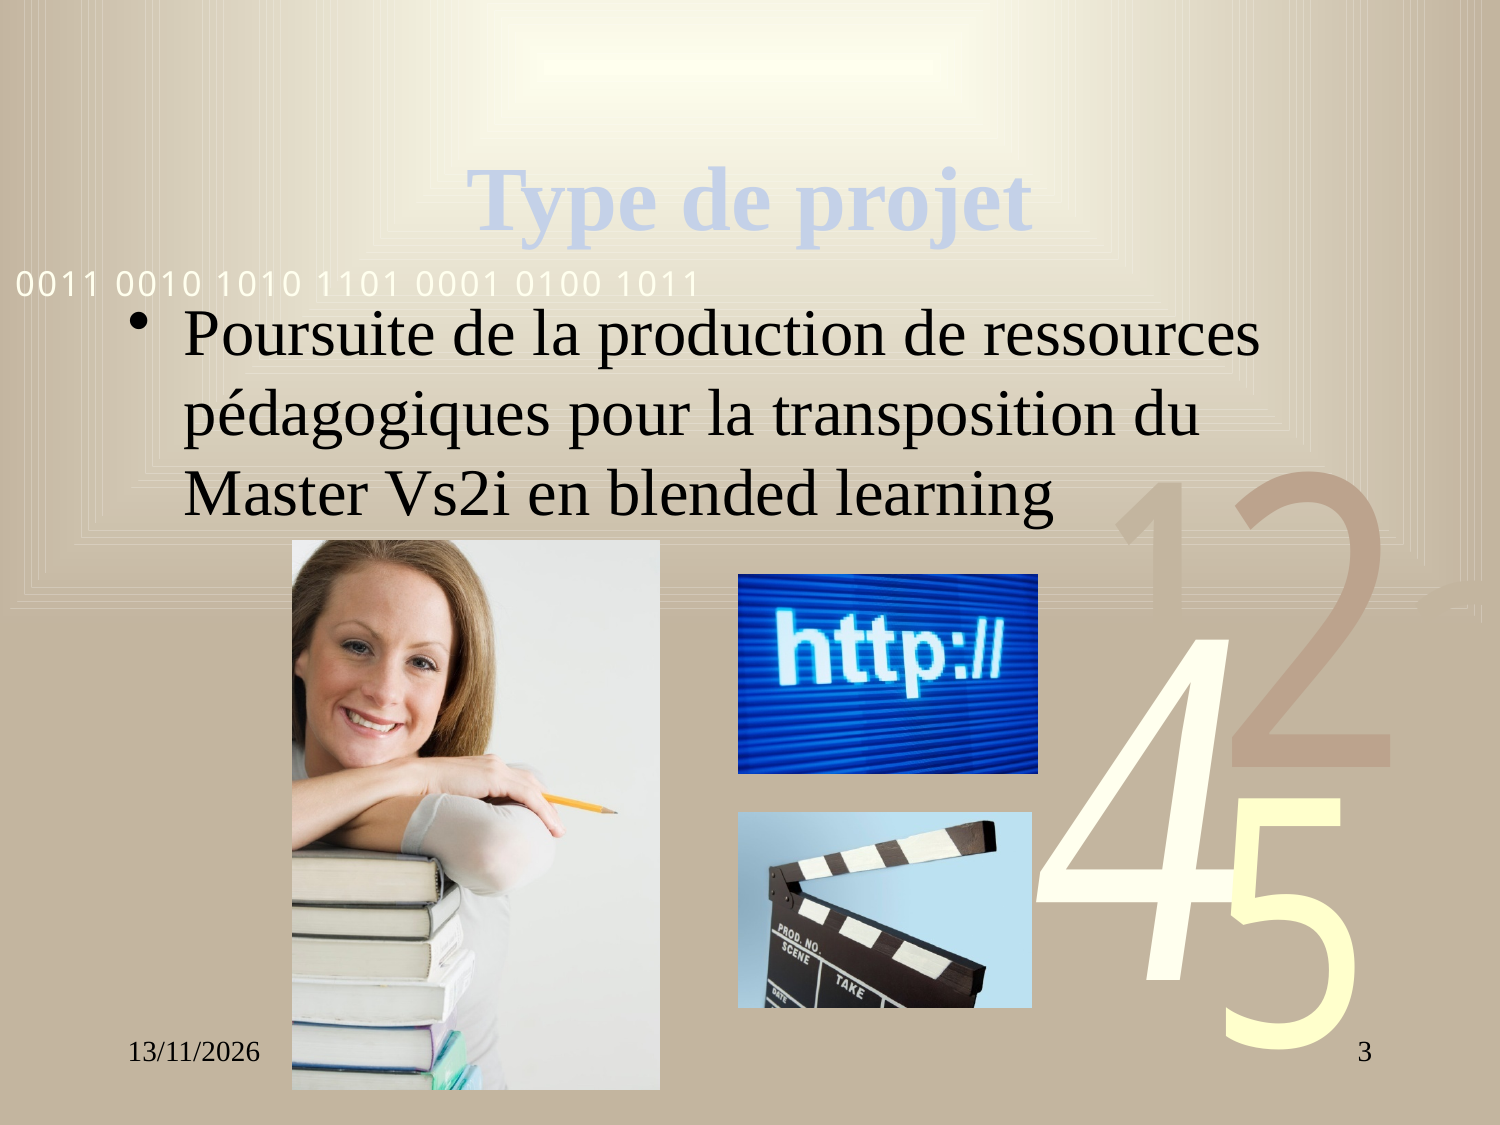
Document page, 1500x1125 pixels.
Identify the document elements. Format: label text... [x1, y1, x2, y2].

picture [737, 573, 1038, 774]
slide_number 3 [1074, 1024, 1388, 1101]
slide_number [111, 1024, 426, 1101]
picture [292, 540, 660, 1091]
list Poursuite de la production de ressources pédagogiques pour la transposition du Master Vs2i en blended learning [112, 280, 1419, 1091]
picture [738, 812, 1032, 1008]
title Type de projet [112, 99, 1388, 280]
